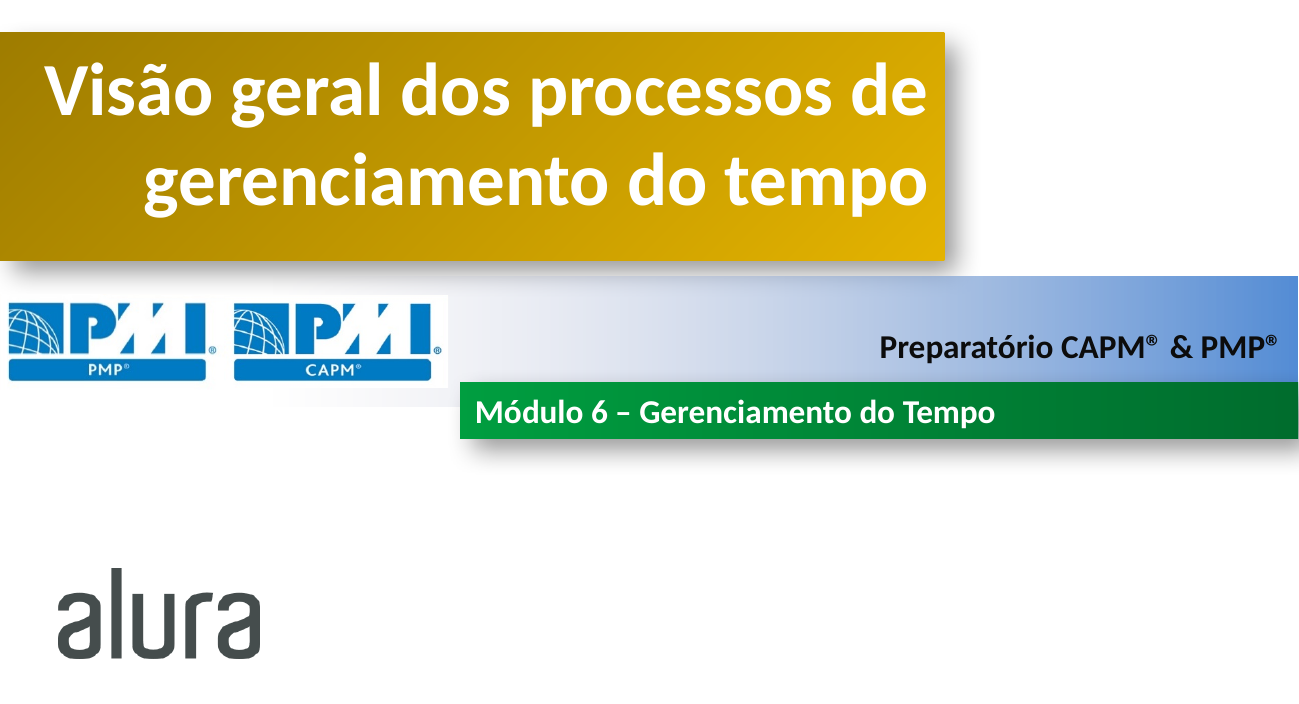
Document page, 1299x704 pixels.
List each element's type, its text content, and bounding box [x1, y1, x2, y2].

text_box Módulo 6 – Gerenciamento do Tempo [460, 382, 1299, 439]
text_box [0, 294, 449, 390]
text_box Preparatório CAPM® & PMP® [452, 317, 1298, 374]
text_box Visão geral dos processos de gerenciamento do tempo [0, 32, 945, 261]
picture [58, 568, 260, 660]
text_box [270, 276, 1298, 317]
text_box [270, 374, 1298, 407]
